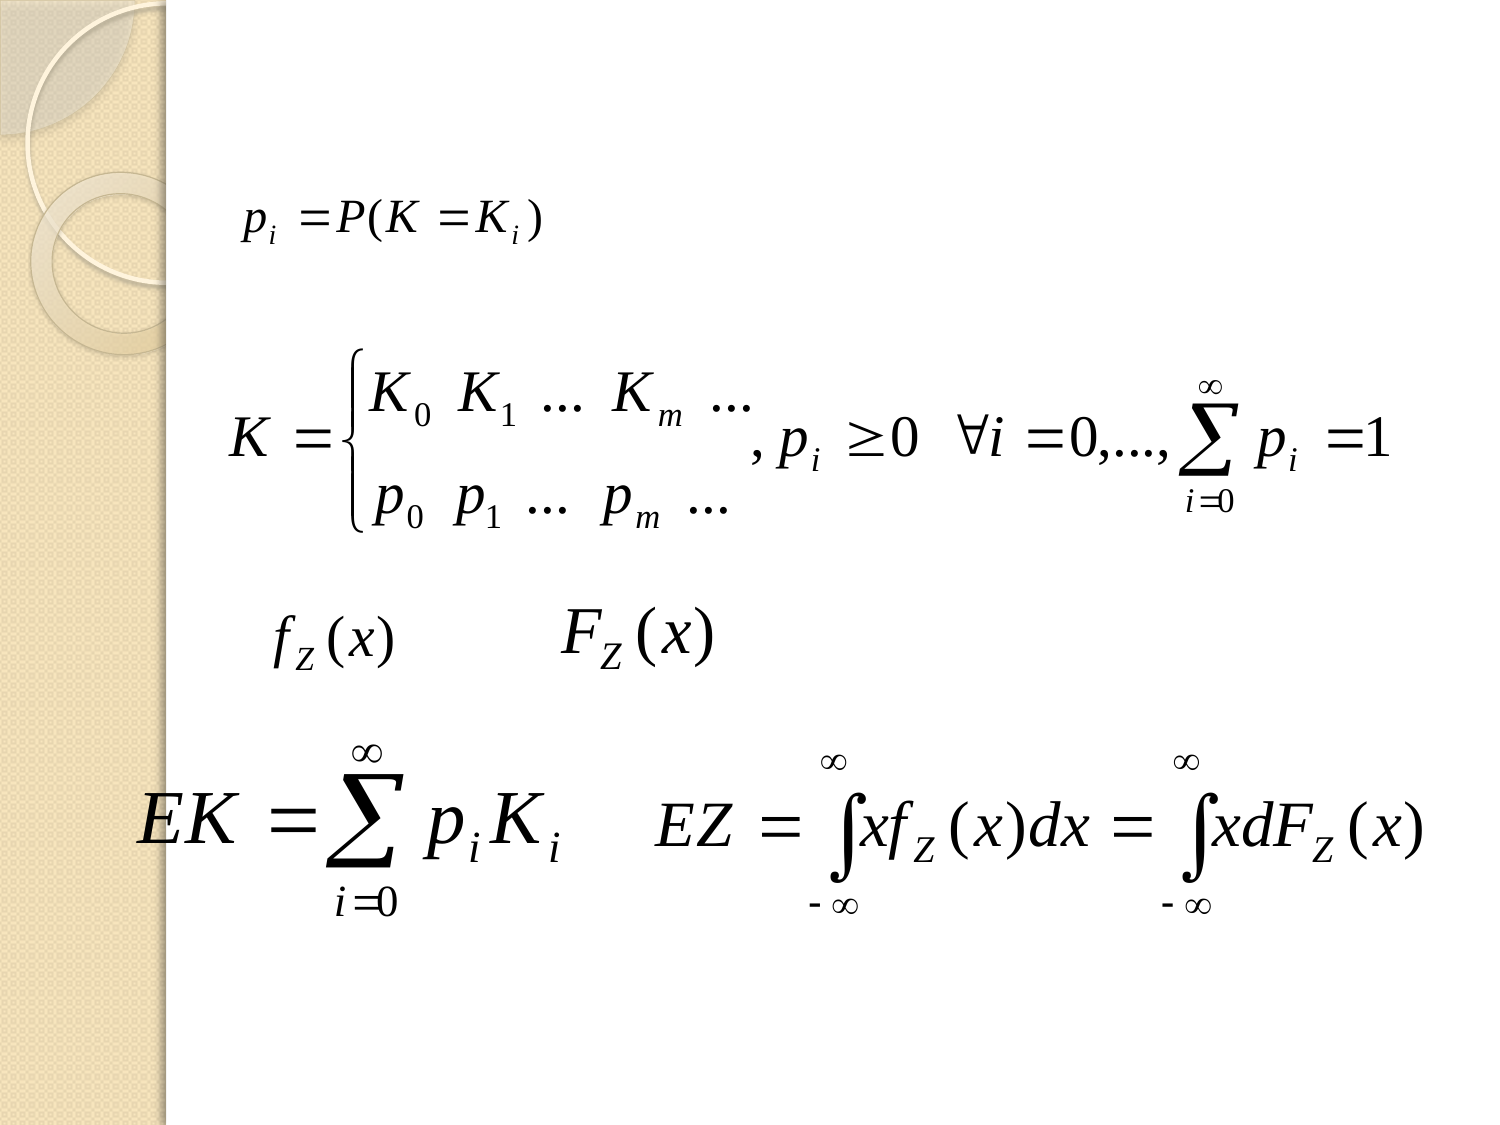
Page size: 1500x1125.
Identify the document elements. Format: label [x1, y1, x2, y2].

text_box [253, 597, 408, 681]
text_box [123, 715, 585, 933]
text_box [643, 727, 1436, 928]
text_box [218, 337, 1400, 545]
text_box [229, 184, 550, 257]
text_box [548, 585, 727, 682]
